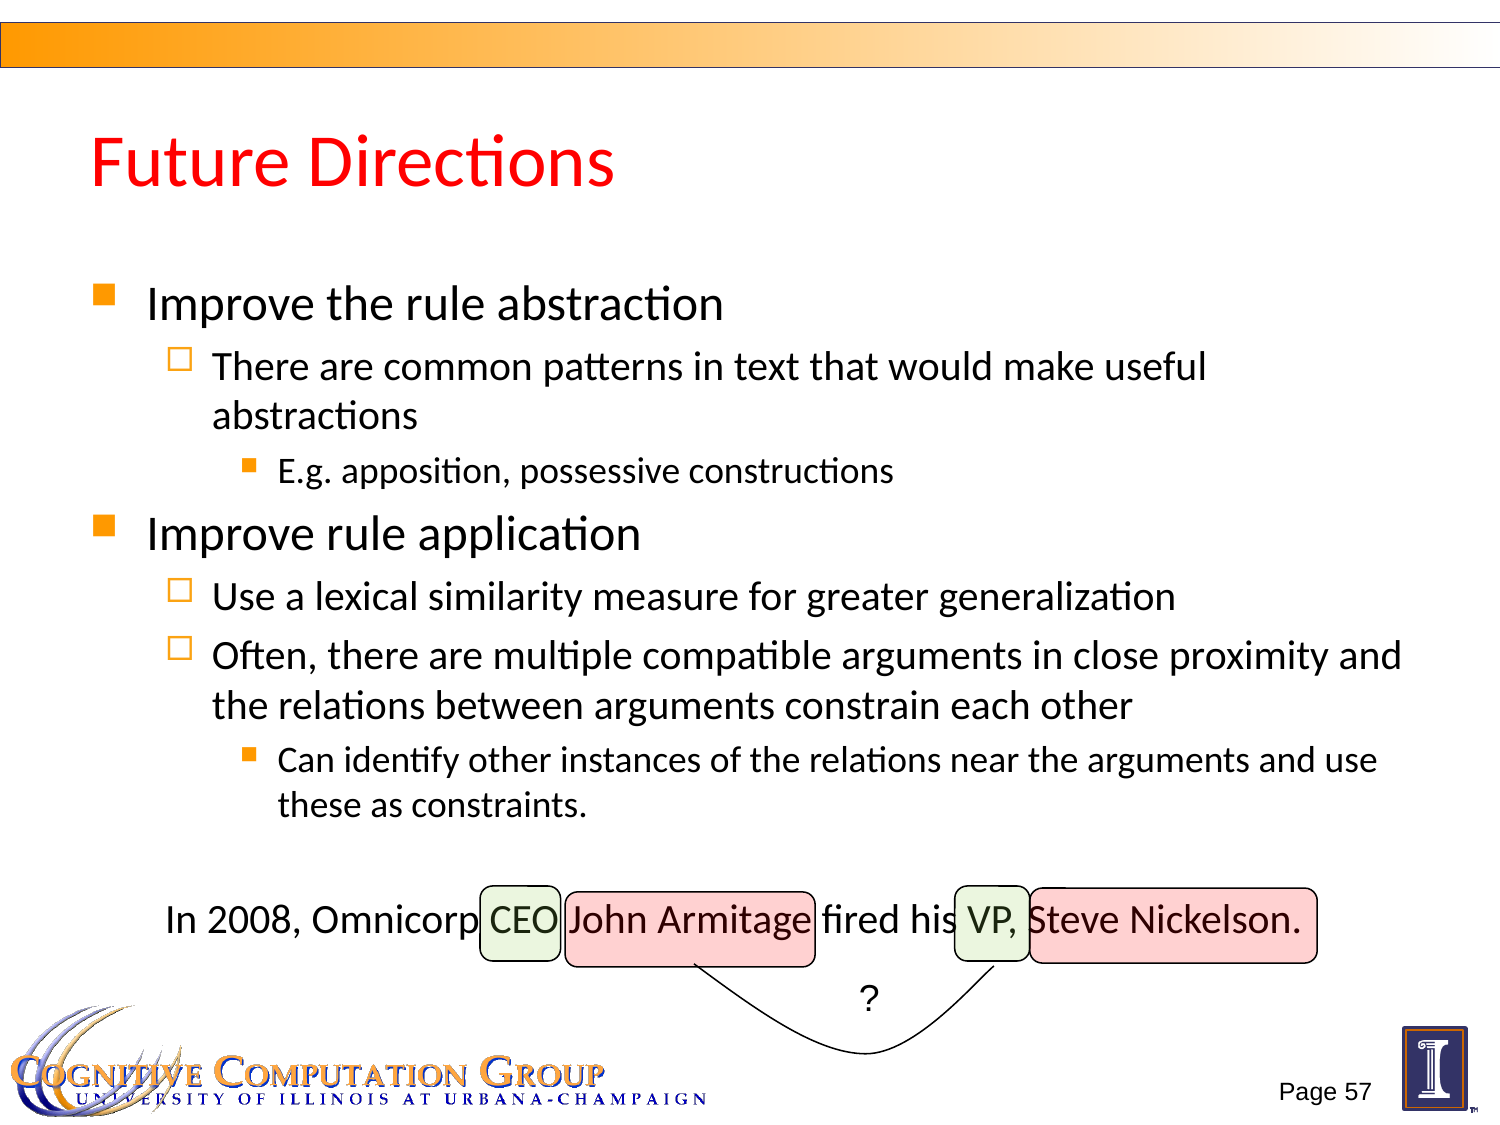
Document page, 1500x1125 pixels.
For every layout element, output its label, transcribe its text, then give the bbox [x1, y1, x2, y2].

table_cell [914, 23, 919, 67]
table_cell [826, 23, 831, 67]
title Future Directions [75, 75, 1425, 238]
slide_number Page 57 [1237, 1074, 1388, 1113]
text_box [1029, 888, 1318, 964]
text_box [954, 885, 1030, 962]
text_box [693, 963, 994, 1054]
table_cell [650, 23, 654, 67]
picture [0, 1000, 713, 1125]
text_box [565, 891, 816, 967]
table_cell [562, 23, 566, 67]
text_box [480, 885, 561, 962]
list Improve the rule abstraction There are common patterns in text that would make useful abstractions E.g. apposition, possessive constructions Improve rule application Use a lexical similarity measure for greater generalization Often, there are multiple compatible arguments in close proximity and the relations between arguments constrain each other Can identify other instances of the relations near the arguments and use these as constraints. In 2008, Omnicorp CEO John Armitage fired his VP, Steve Nickelson. [75, 262, 1425, 1013]
text_box ? [844, 967, 894, 1027]
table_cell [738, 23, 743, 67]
